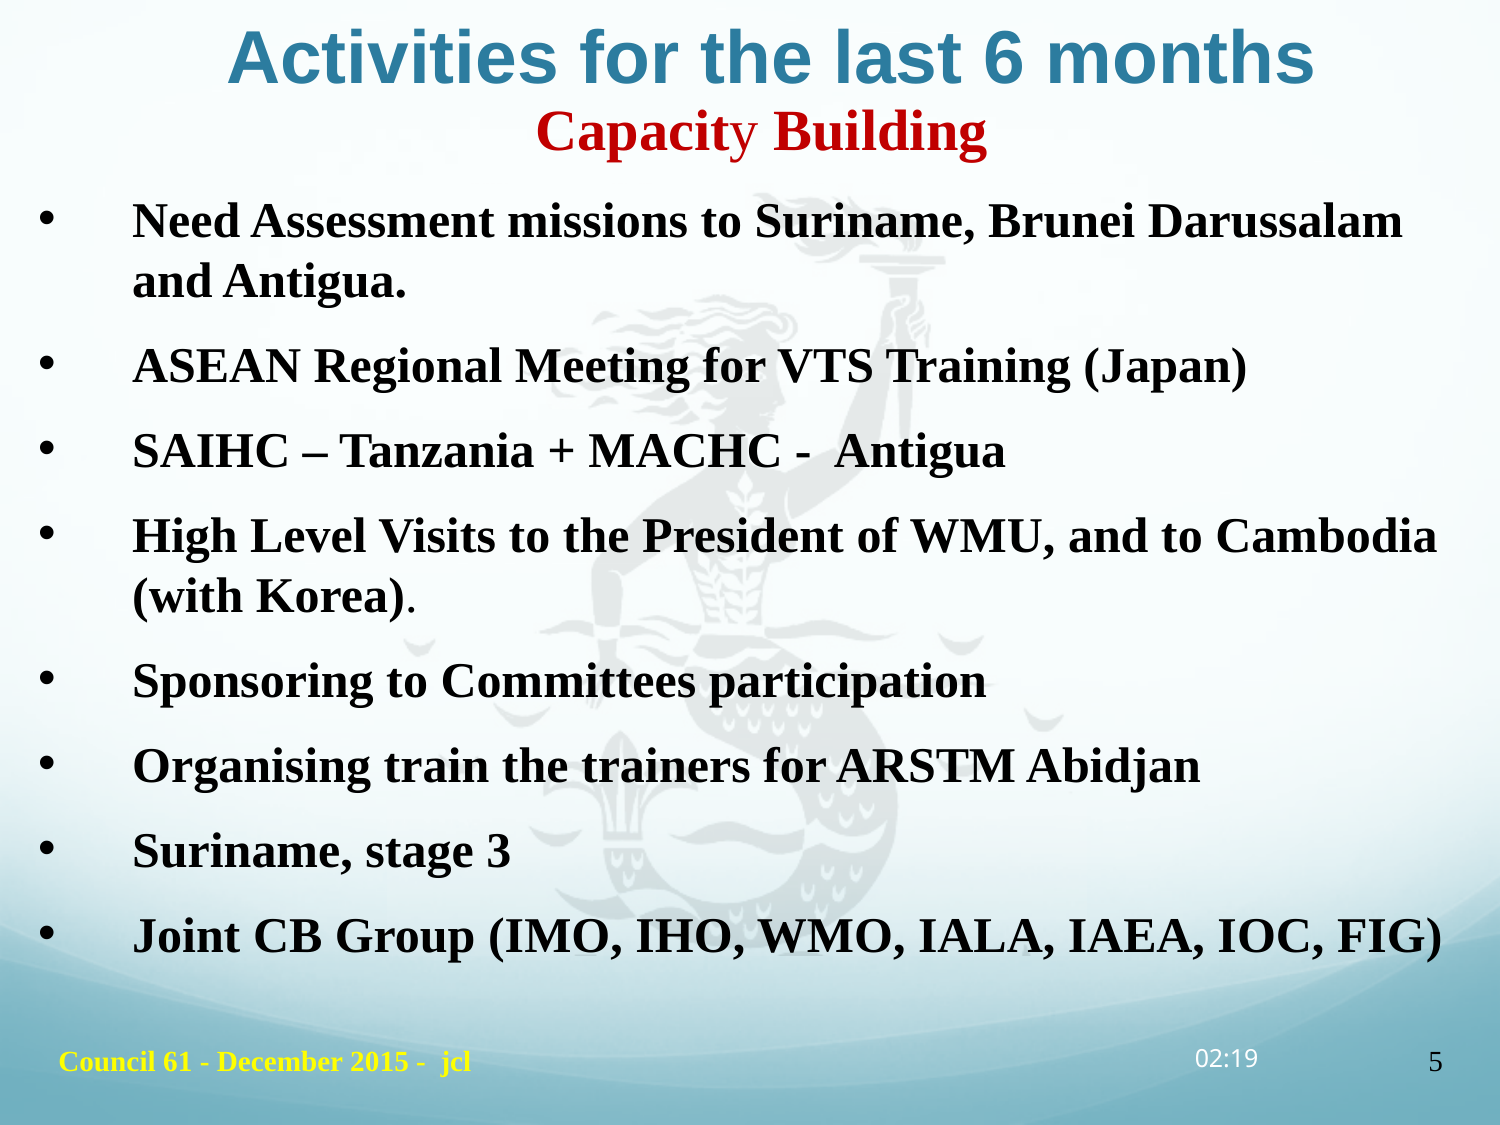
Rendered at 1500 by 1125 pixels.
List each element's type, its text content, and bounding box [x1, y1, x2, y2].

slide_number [923, 1029, 1274, 1090]
footer Council 61 - December 2015 - jcl [43, 1029, 838, 1090]
slide_number 5 [1295, 1029, 1459, 1090]
title Activities for the last 6 months [43, 0, 1500, 84]
text_box Capacity Building Need Assessment missions to Suriname, Brunei Darussalam and Antigua. ASEAN Regional Meeting for VTS Training (Japan) SAIHC – Tanzania + MACHC - Antigua High Level Visits to the President of WMU, and to Cambodia (with Korea). Sponsoring to Committees participation Organising train the trainers for ARSTM Abidjan Suriname, stage 3 Joint CB Group (IMO, IHO, WMO, IALA, IAEA, IOC, FIG) [23, 84, 1500, 970]
